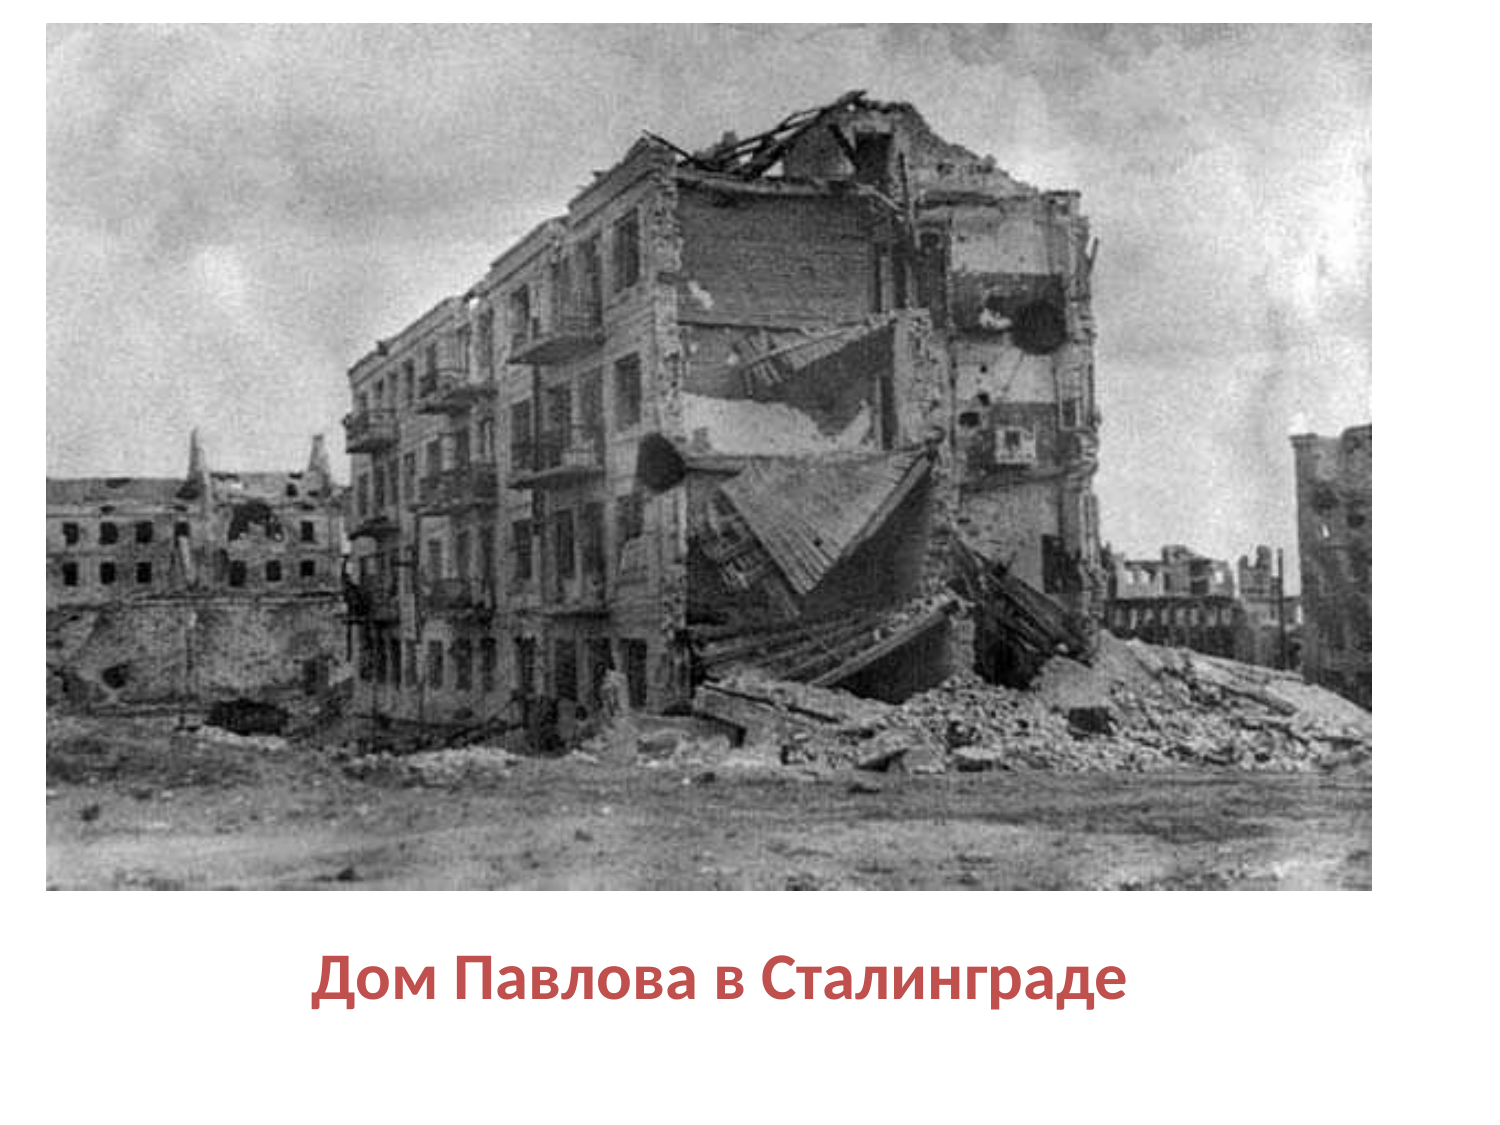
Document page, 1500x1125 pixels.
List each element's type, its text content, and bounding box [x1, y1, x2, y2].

picture [46, 23, 1372, 891]
subtitle Дом Павлова в Сталинграде [58, 925, 1382, 1073]
